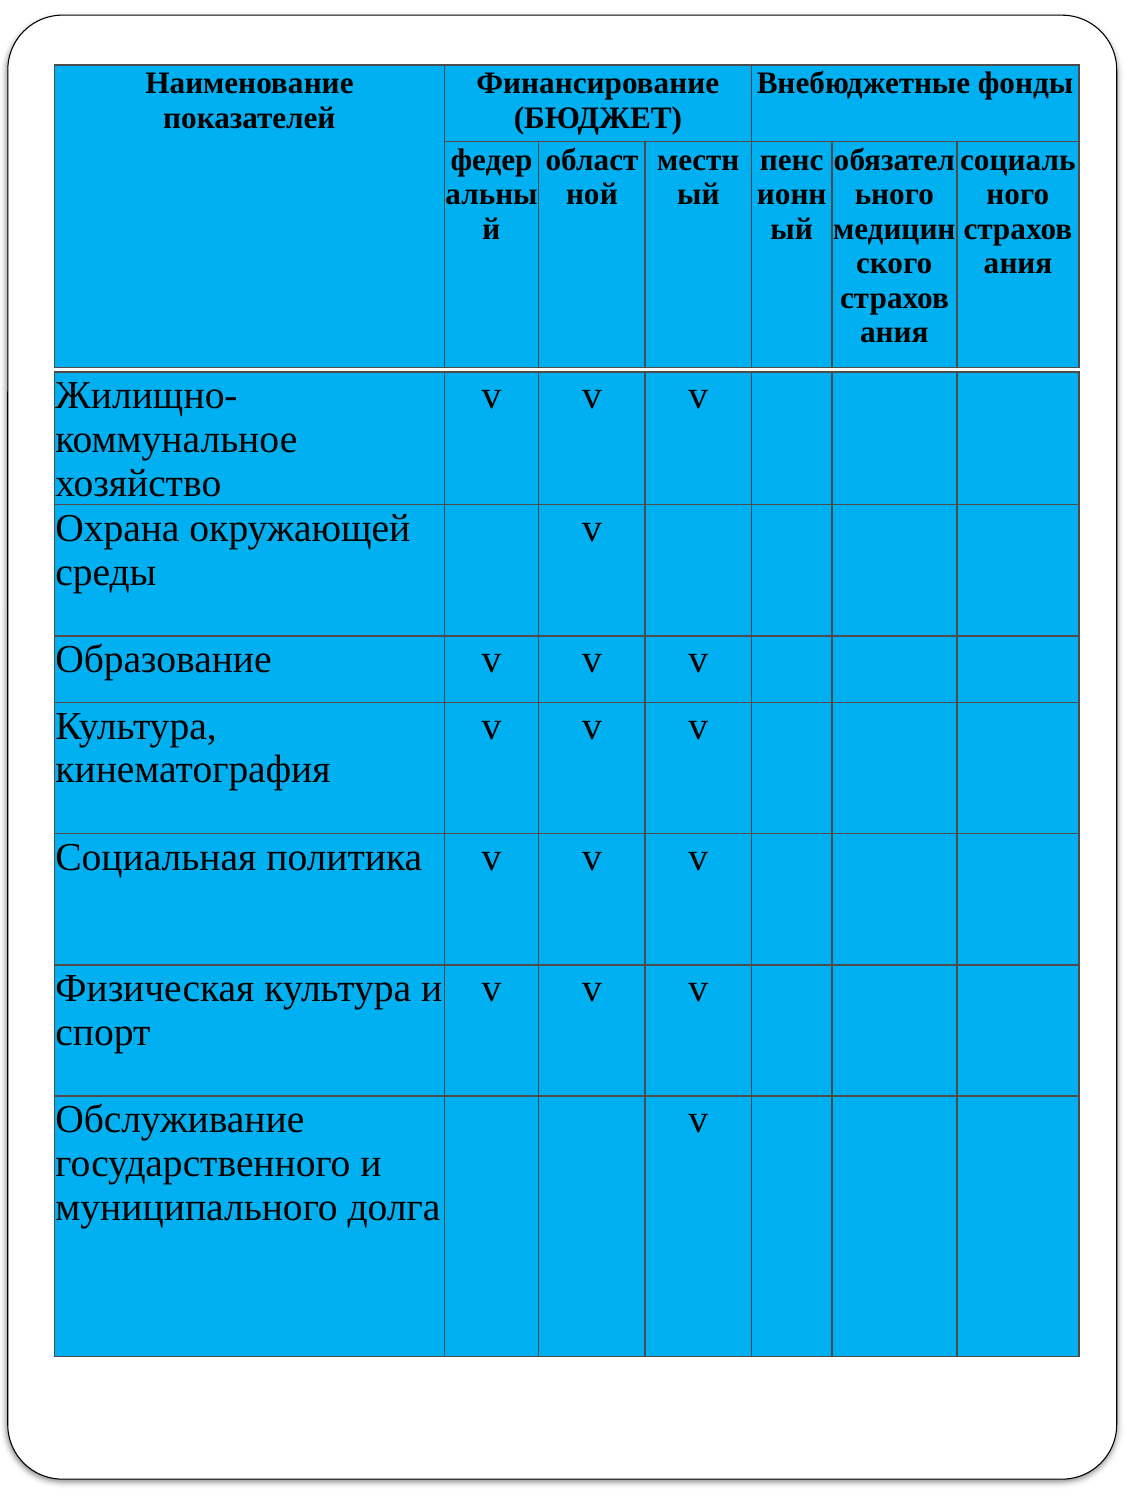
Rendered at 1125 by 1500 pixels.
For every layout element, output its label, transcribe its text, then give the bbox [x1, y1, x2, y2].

table_header Жилищно-коммунальное хозяйство [55, 373, 444, 504]
table_cell [833, 505, 956, 635]
table_cell [833, 1097, 956, 1356]
table_cell [752, 703, 831, 833]
table_cell v [445, 834, 538, 964]
table_header v [445, 373, 538, 504]
table_header Наименование показателей [55, 66, 444, 367]
table_cell областной [539, 142, 644, 367]
table_cell Образование [55, 637, 444, 702]
table_cell [752, 1097, 831, 1356]
table_cell [752, 637, 831, 702]
table_header v [539, 373, 644, 504]
table_cell v [539, 834, 644, 964]
table_cell [646, 505, 751, 635]
table_cell v [646, 966, 751, 1095]
table_cell [833, 703, 956, 833]
table_cell [445, 505, 538, 635]
table_header [752, 373, 831, 504]
table_header [833, 373, 956, 504]
table_cell v [445, 703, 538, 833]
table_cell v [646, 834, 751, 964]
table_header [958, 373, 1078, 504]
table_cell v [539, 637, 644, 702]
table_cell [958, 703, 1078, 833]
table_cell обязательного медицинского страхования [833, 142, 956, 367]
table_cell [958, 966, 1078, 1095]
table_cell Физическая культура и спорт [55, 966, 444, 1095]
table_cell [752, 966, 831, 1095]
table_cell пенсионный [752, 142, 831, 367]
table_cell местный [646, 142, 751, 367]
table_cell [539, 1097, 644, 1356]
table_cell федеральный [445, 142, 538, 367]
table_cell v [445, 637, 538, 702]
table_cell v [646, 637, 751, 702]
table_cell социального страхования [958, 142, 1078, 367]
table_cell Обслуживание государственного и муниципального долга [55, 1097, 444, 1356]
table_cell [958, 1097, 1078, 1356]
table_cell [833, 966, 956, 1095]
table_cell [958, 834, 1078, 964]
table_cell [752, 505, 831, 635]
table_cell [833, 834, 956, 964]
table_cell [958, 637, 1078, 702]
table_cell [445, 1097, 538, 1356]
table_cell Социальная политика [55, 834, 444, 964]
table_header v [646, 373, 751, 504]
table_cell [833, 637, 956, 702]
table_header Финансирование (БЮДЖЕТ) [445, 66, 751, 141]
table_cell Культура, кинематография [55, 703, 444, 833]
table_cell [752, 834, 831, 964]
table_cell v [445, 966, 538, 1095]
table_cell [958, 505, 1078, 635]
table_cell v [646, 1097, 751, 1356]
table_cell Охрана окружающей среды [55, 505, 444, 635]
table_cell v [646, 703, 751, 833]
table_cell v [539, 966, 644, 1095]
table_cell v [539, 703, 644, 833]
table_cell v [539, 505, 644, 635]
table_header Внебюджетные фонды [752, 66, 1078, 141]
